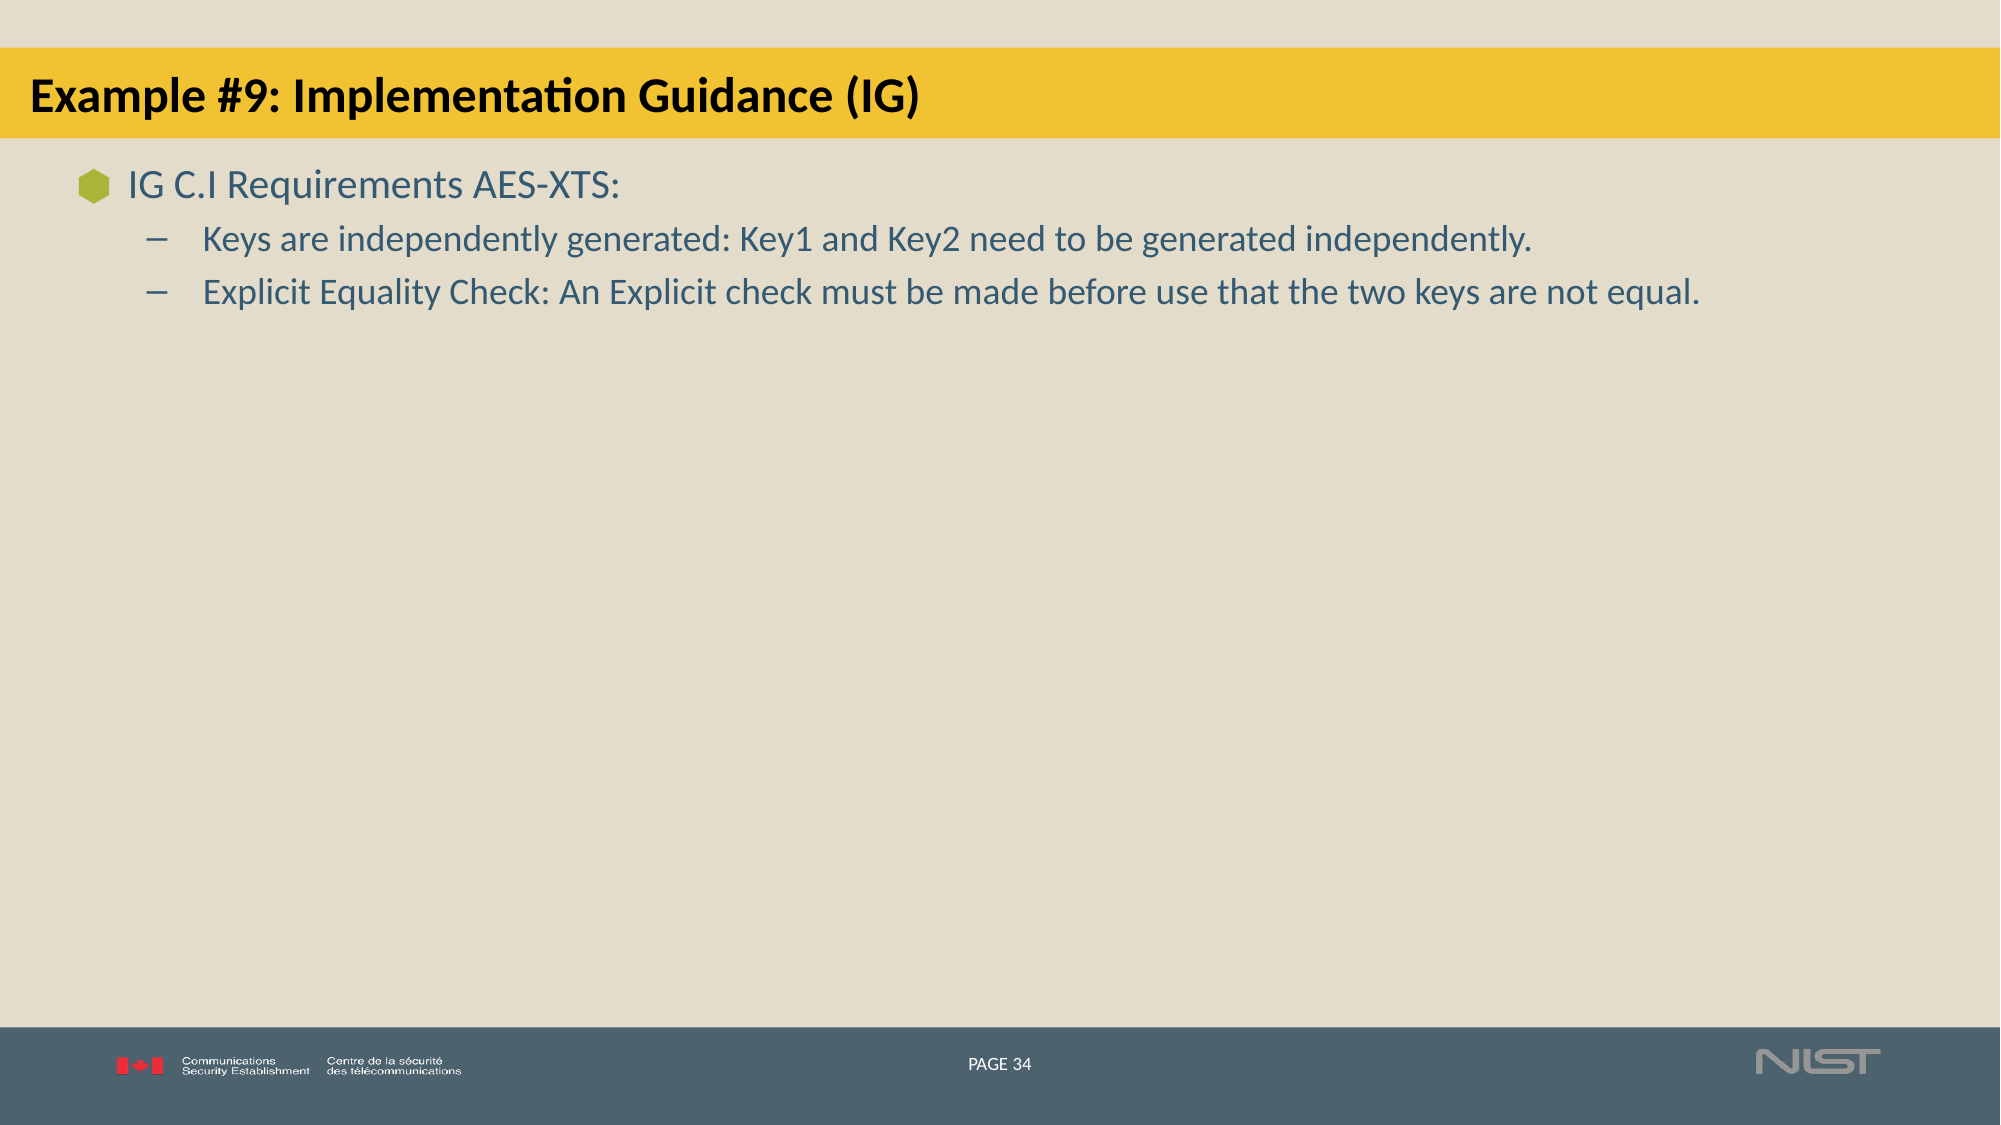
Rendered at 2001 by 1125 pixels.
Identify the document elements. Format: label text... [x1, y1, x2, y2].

picture [117, 1057, 461, 1076]
title Example #9: Implementation Guidance (IG) [0, 47, 2000, 139]
list IG C.I Requirements AES-XTS: Keys are independently generated: Key1 and Key2 need to be generated independently. Explicit Equality Check: An Explicit check must be made before use that the two keys are not equal. [37, 149, 1961, 1014]
picture [1748, 1043, 1886, 1079]
